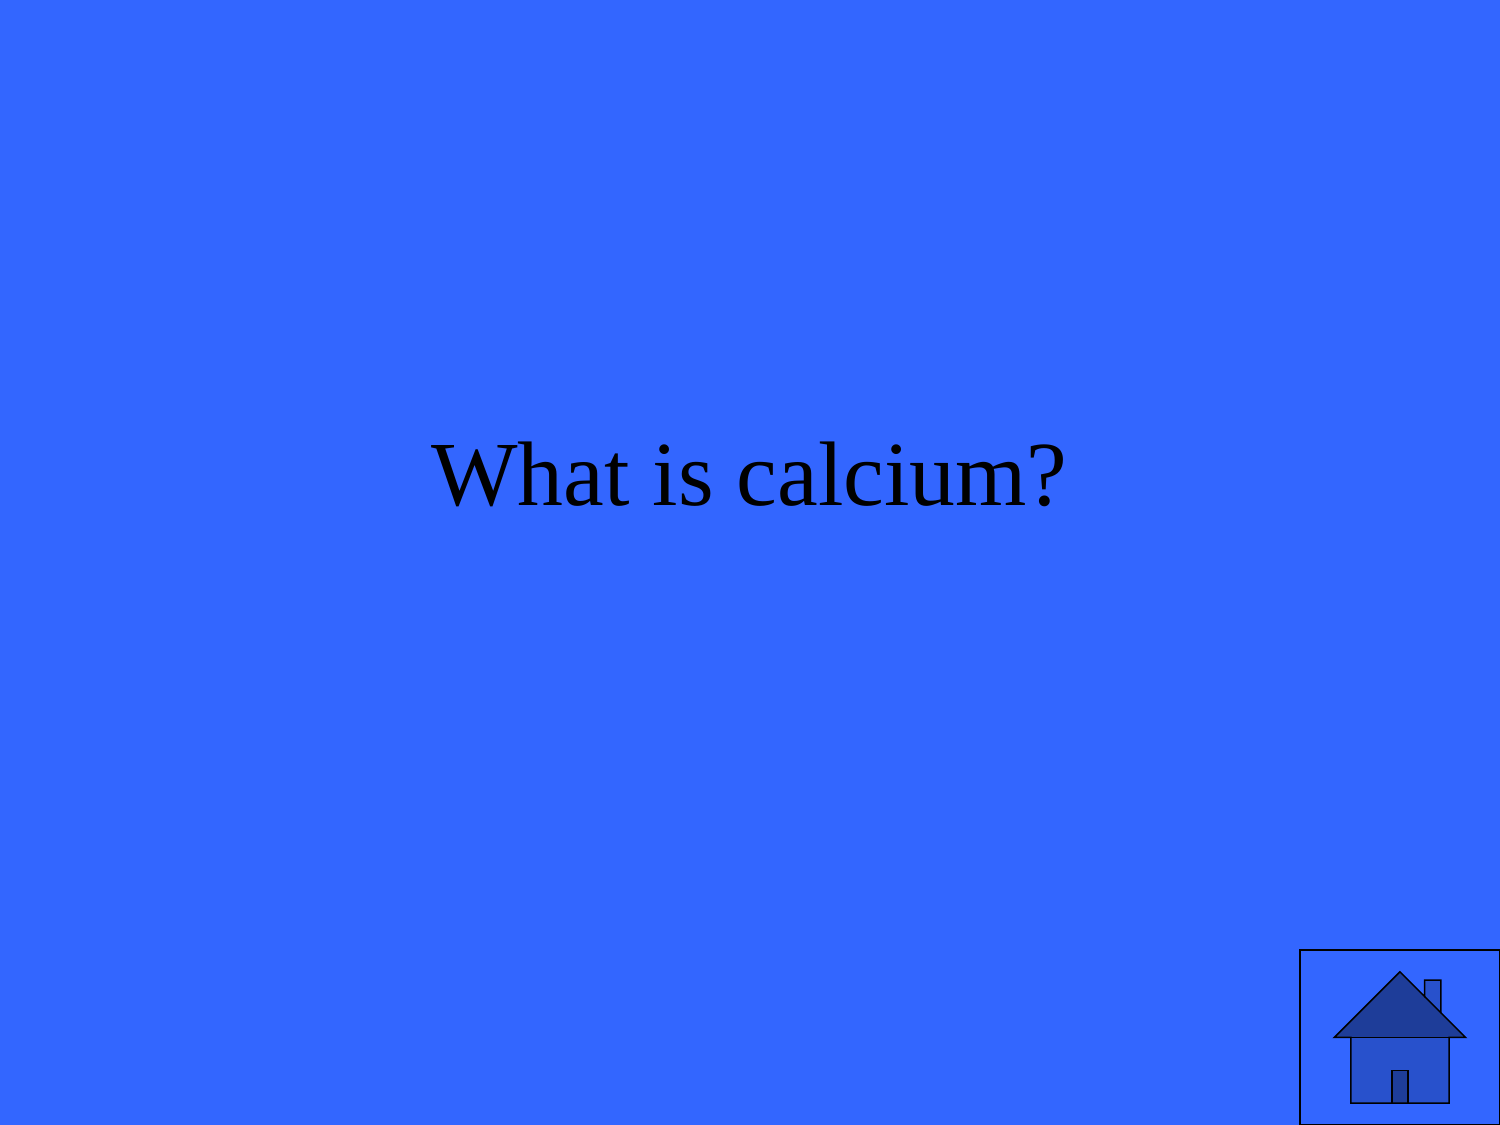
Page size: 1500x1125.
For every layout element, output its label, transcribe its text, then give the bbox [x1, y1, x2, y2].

text_box [1299, 950, 1500, 1125]
title What is calcium? [112, 374, 1388, 563]
